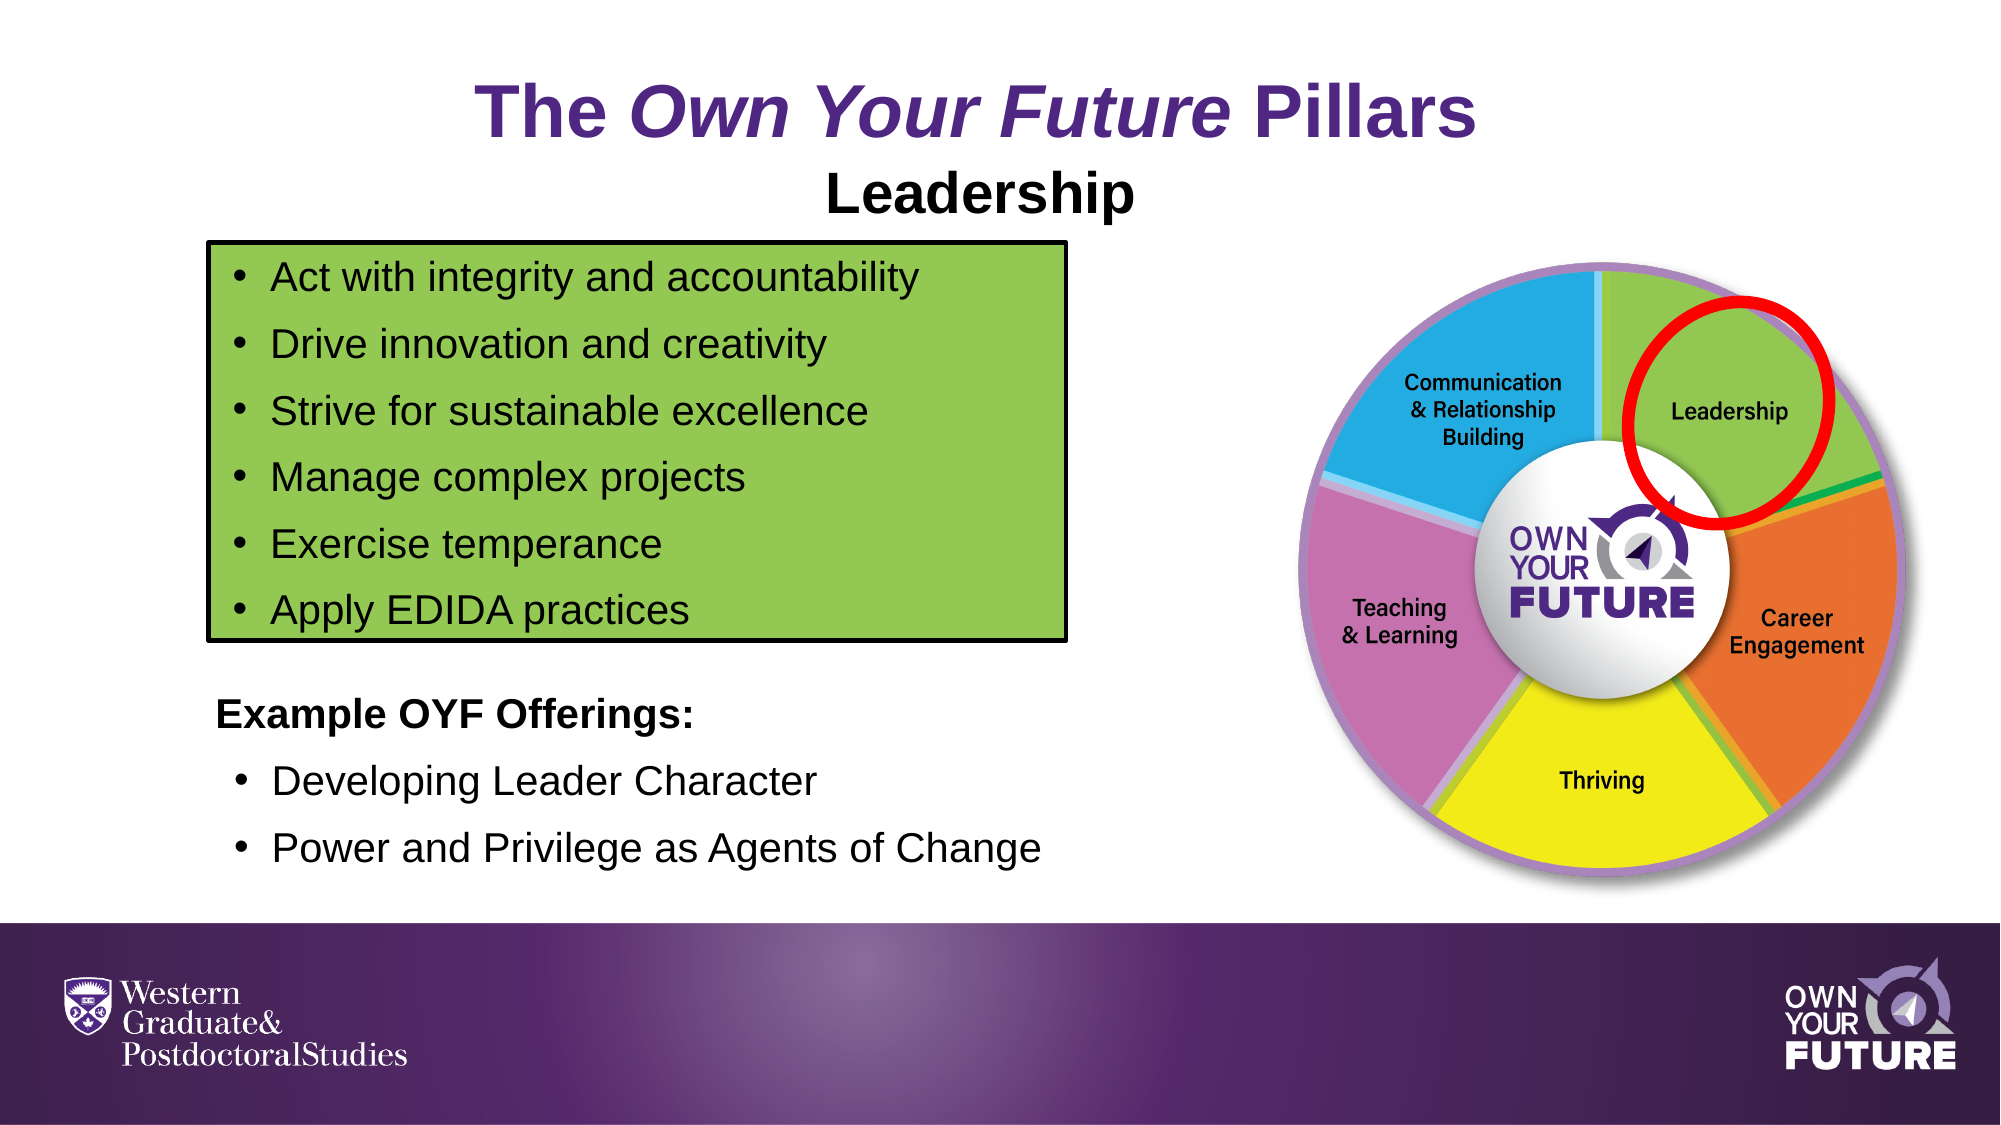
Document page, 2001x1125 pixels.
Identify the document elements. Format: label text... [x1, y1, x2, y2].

text_box Leadership [385, 148, 1577, 233]
text_box Example OYF Offerings: Developing Leader Character Power and Privilege as Agents of Change [200, 679, 1275, 878]
picture [1280, 232, 1939, 905]
text_box Act with integrity and accountability Drive innovation and creativity Strive for sustainable excellence Manage complex projects Exercise temperance Apply EDIDA practices [208, 242, 1066, 641]
picture [0, 923, 2000, 1125]
title The Own Your Future Pillars [137, 37, 1863, 166]
